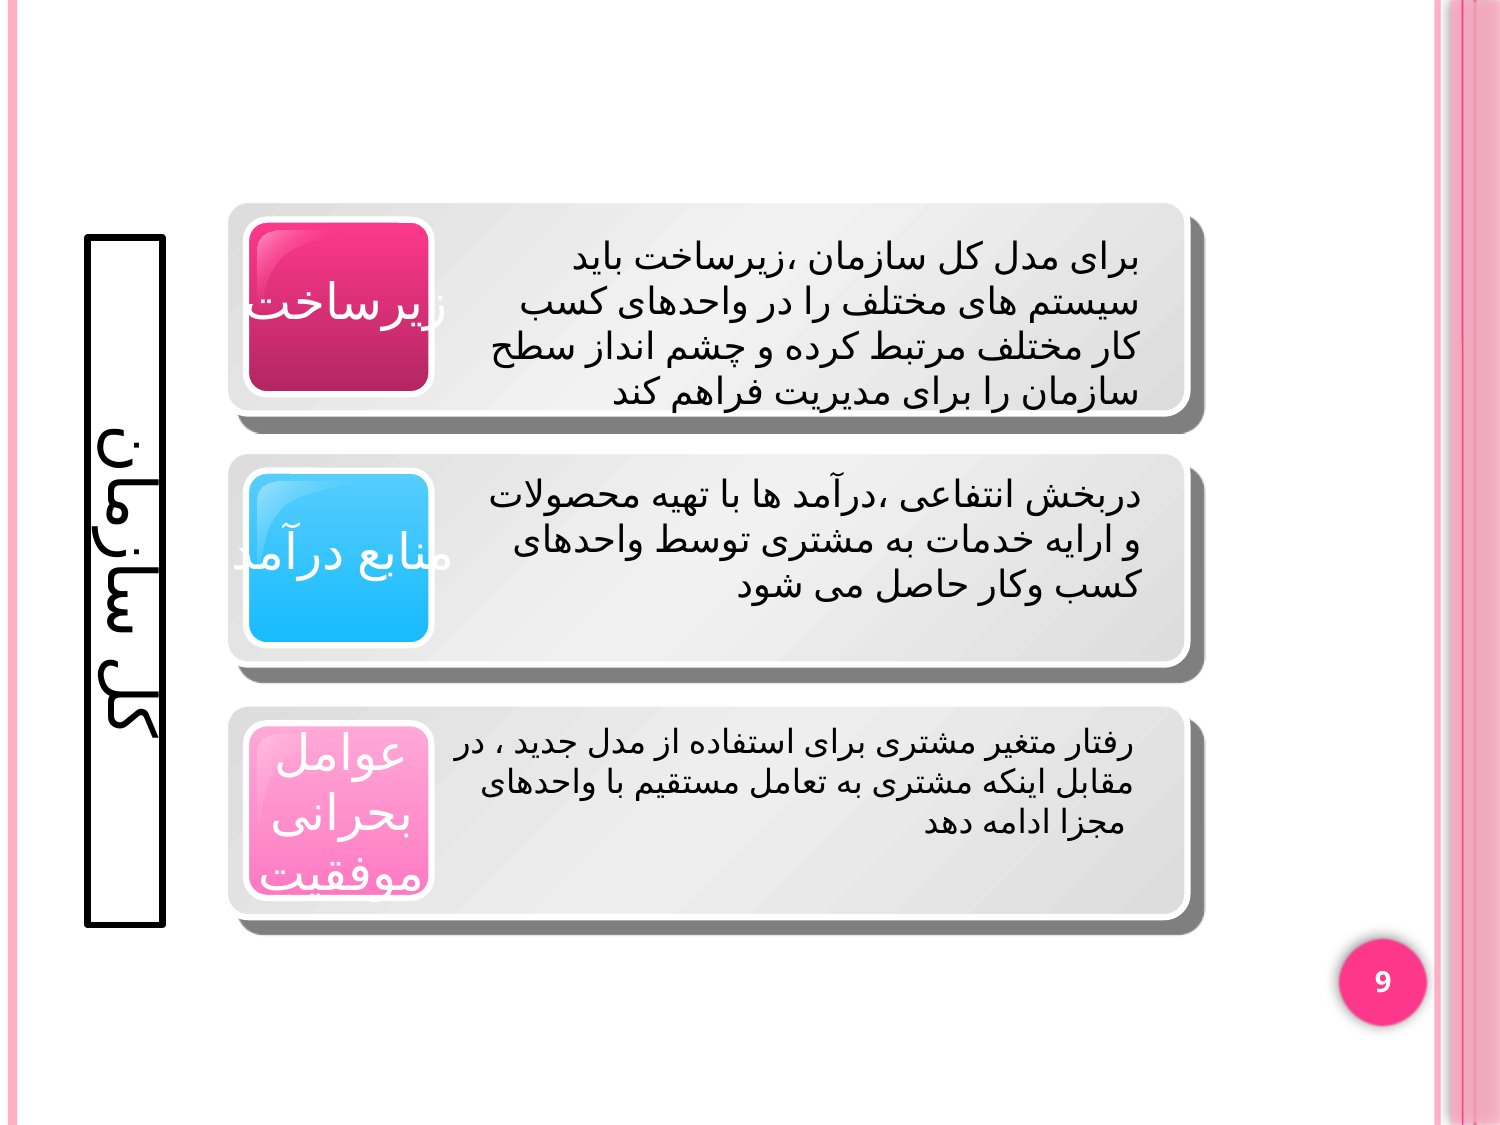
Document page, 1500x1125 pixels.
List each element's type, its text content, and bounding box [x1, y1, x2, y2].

text_box [75, 137, 1300, 937]
text_box کل سازمان [84, 234, 166, 928]
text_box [226, 452, 1188, 665]
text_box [215, 706, 1187, 917]
slide_number 9 [1333, 940, 1434, 1027]
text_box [226, 201, 1188, 414]
